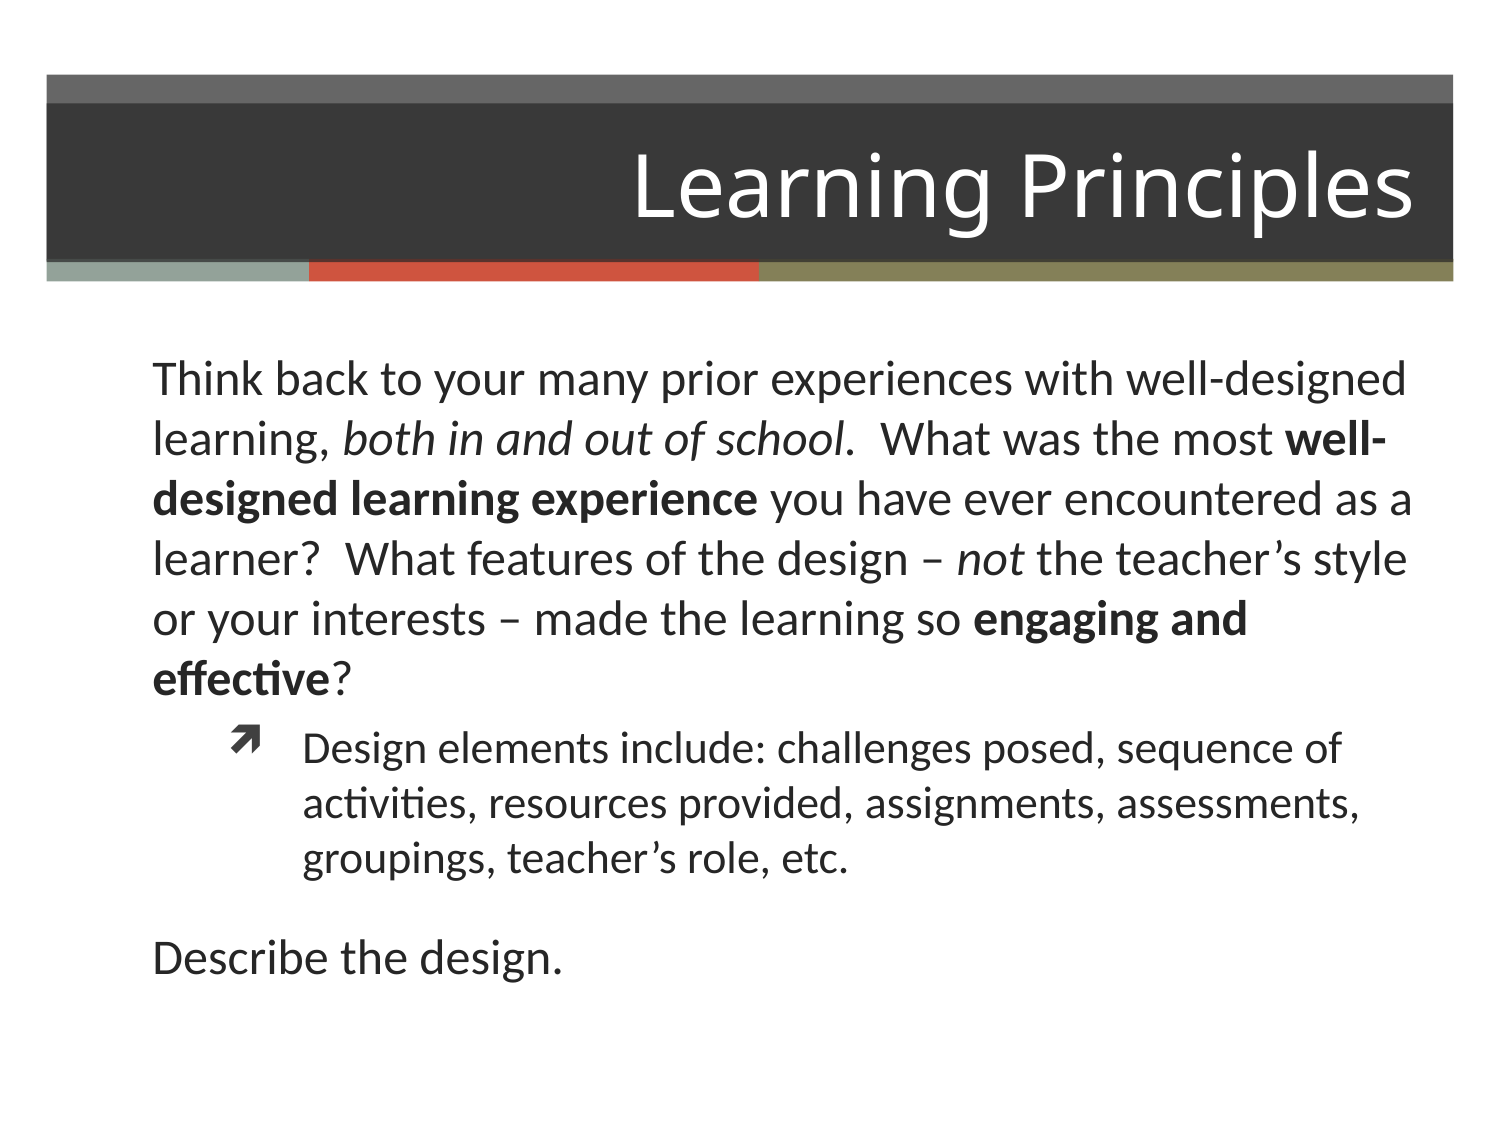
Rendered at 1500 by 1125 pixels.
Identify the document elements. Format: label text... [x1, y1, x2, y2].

title Learning Principles [46, 103, 1454, 263]
list Think back to your many prior experiences with well-designed learning, both in and out of school. What was the most well-designed learning experience you have ever encountered as a learner? What features of the design – not the teacher’s style or your interests – made the learning so engaging and effective? Design elements include: challenges posed, sequence of activities, resources provided, assignments, assessments, groupings, teacher’s role, etc. Describe the design. [137, 337, 1454, 1043]
